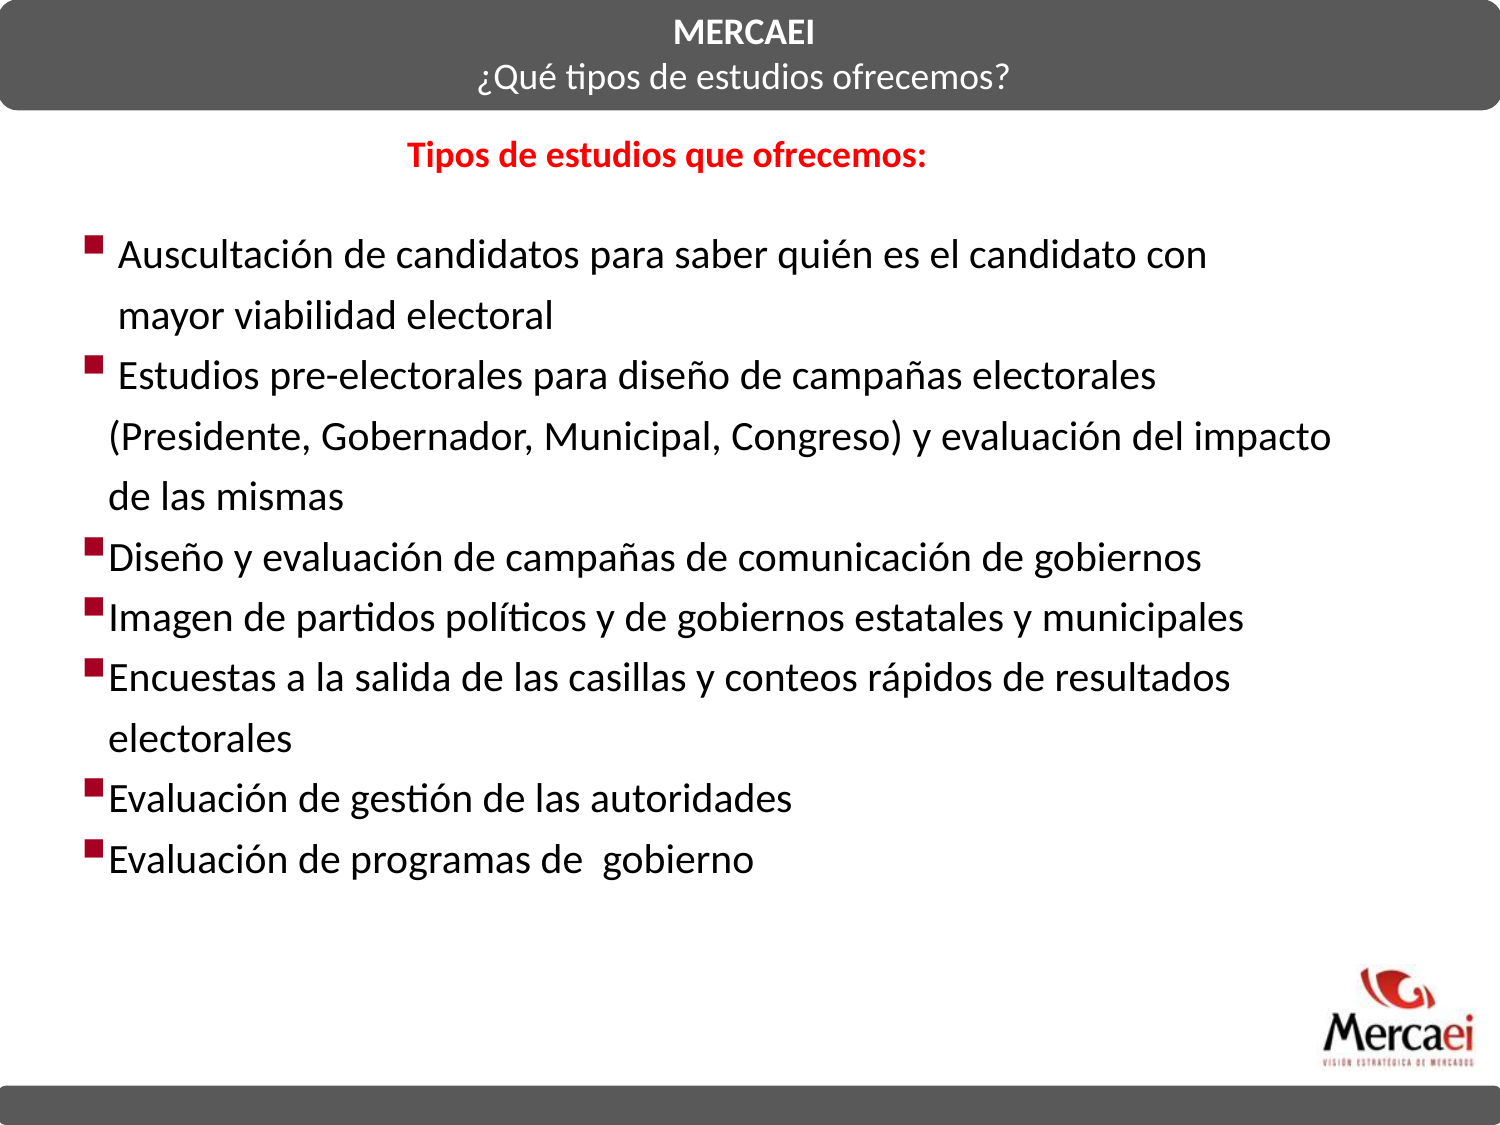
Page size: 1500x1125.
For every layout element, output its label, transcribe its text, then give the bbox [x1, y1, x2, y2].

text_box Tipos de estudios que ofrecemos: [0, 78, 1335, 183]
text_box MERCAEI ¿Qué tipos de estudios ofrecemos? [70, 0, 1418, 105]
picture [1316, 964, 1495, 1071]
text_box Auscultación de candidatos para saber quién es el candidato con mayor viabilidad electoral Estudios pre-electorales para diseño de campañas electorales (Presidente, Gobernador, Municipal, Congreso) y evaluación del impacto de las mismas Diseño y evaluación de campañas de comunicación de gobiernos Imagen de partidos políticos y de gobiernos estatales y municipales Encuestas a la salida de las casillas y conteos rápidos de resultados electorales Evaluación de gestión de las autoridades Evaluación de programas de gobierno [64, 219, 1424, 938]
